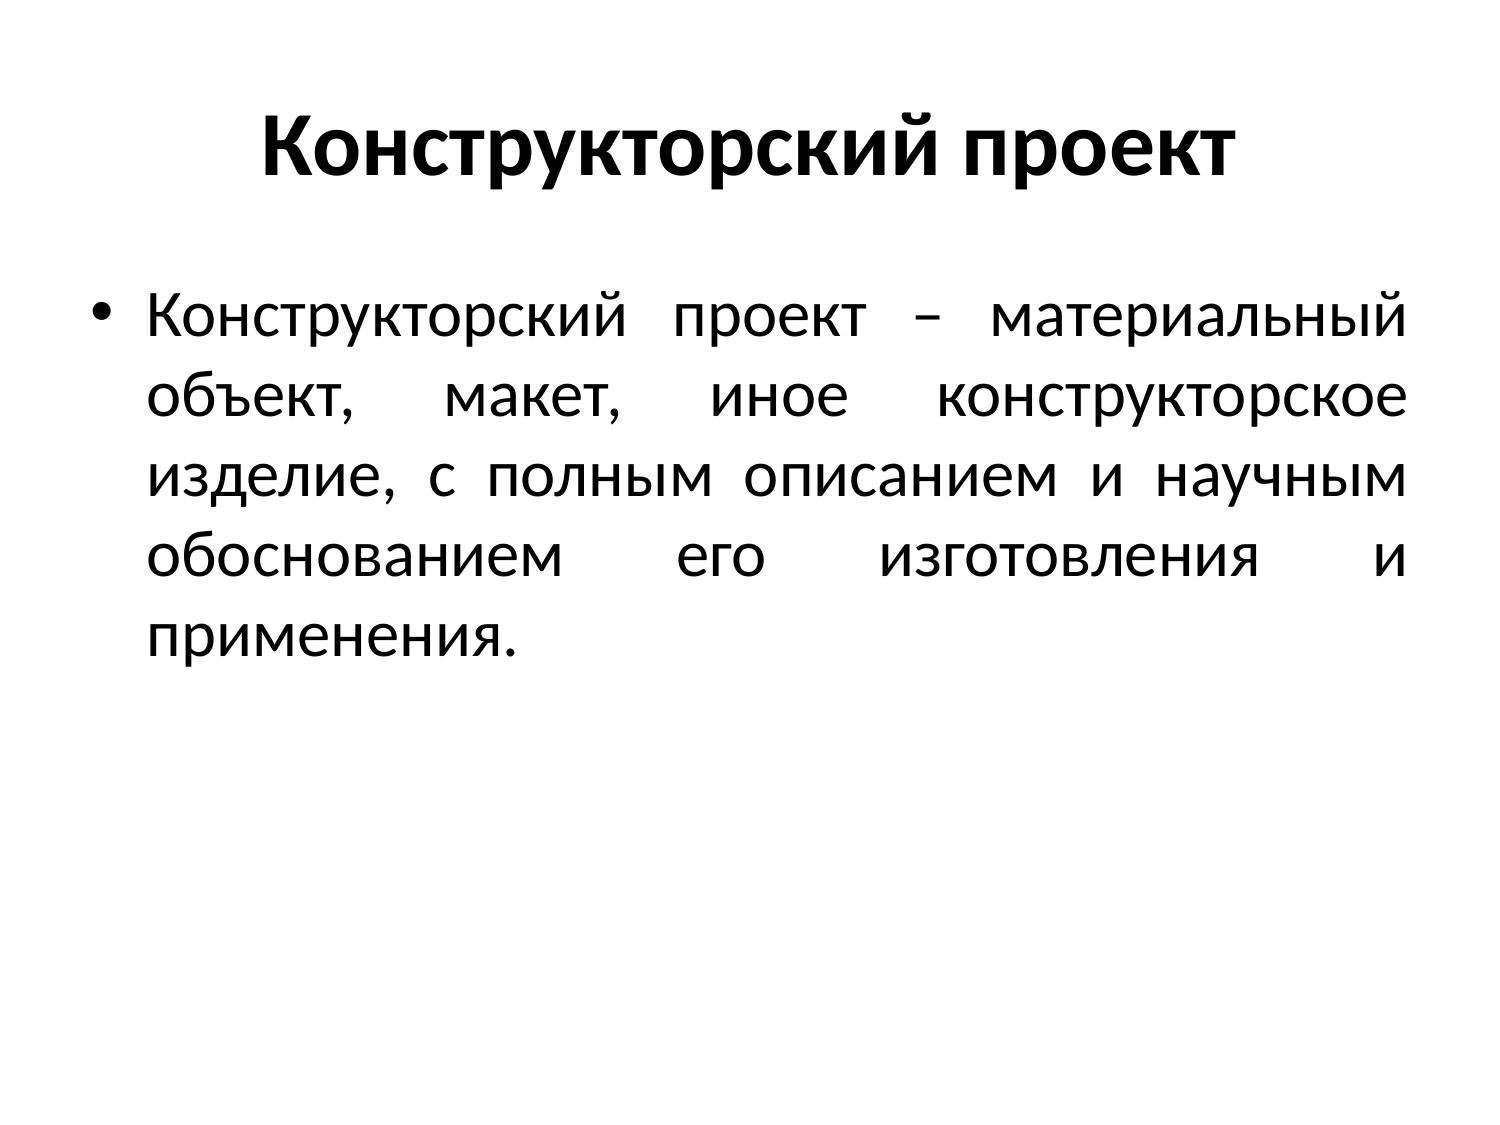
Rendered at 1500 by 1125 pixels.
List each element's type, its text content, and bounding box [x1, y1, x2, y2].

title Конструкторский проект [75, 45, 1425, 233]
list Конструкторский проект – материальный объект, макет, иное конструкторское изделие, с полным описанием и научным обоснованием его изготовления и применения. [75, 262, 1425, 1005]
